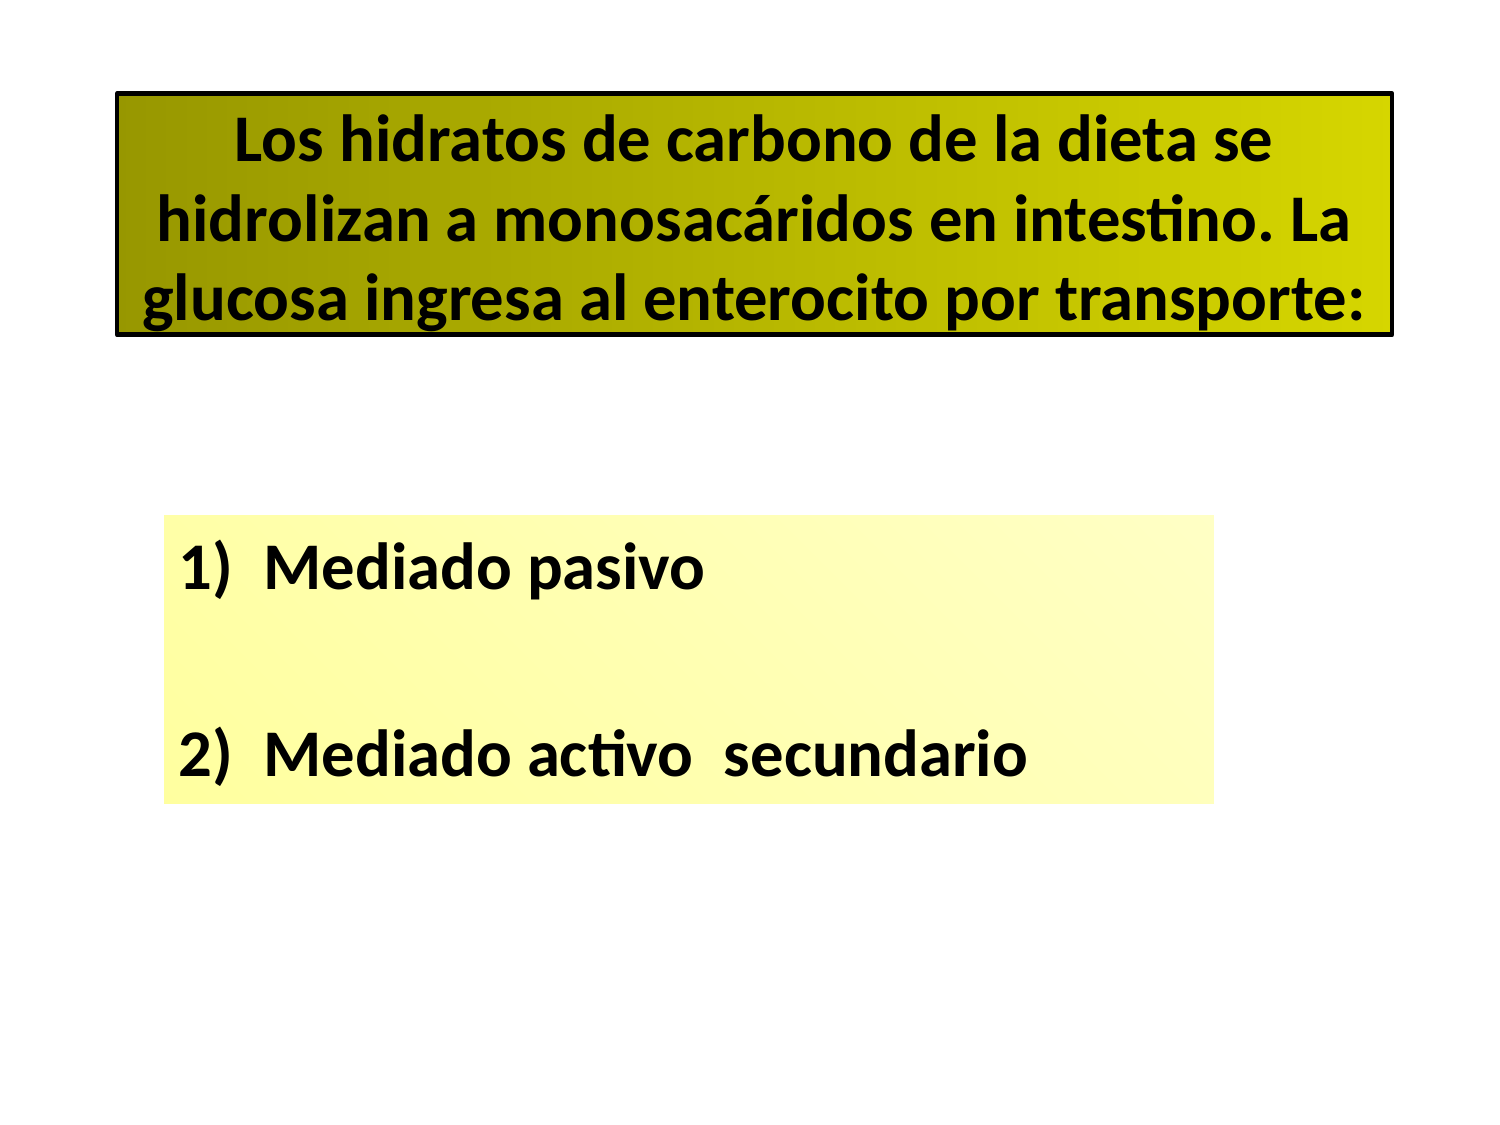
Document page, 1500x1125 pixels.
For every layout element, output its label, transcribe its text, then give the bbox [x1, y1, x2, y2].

subtitle Mediado pasivo Mediado activo secundario [164, 515, 1214, 804]
title Los hidratos de carbono de la dieta se hidrolizan a monosacáridos en intestino. La glucosa ingresa al enterocito por transporte: [117, 93, 1393, 335]
